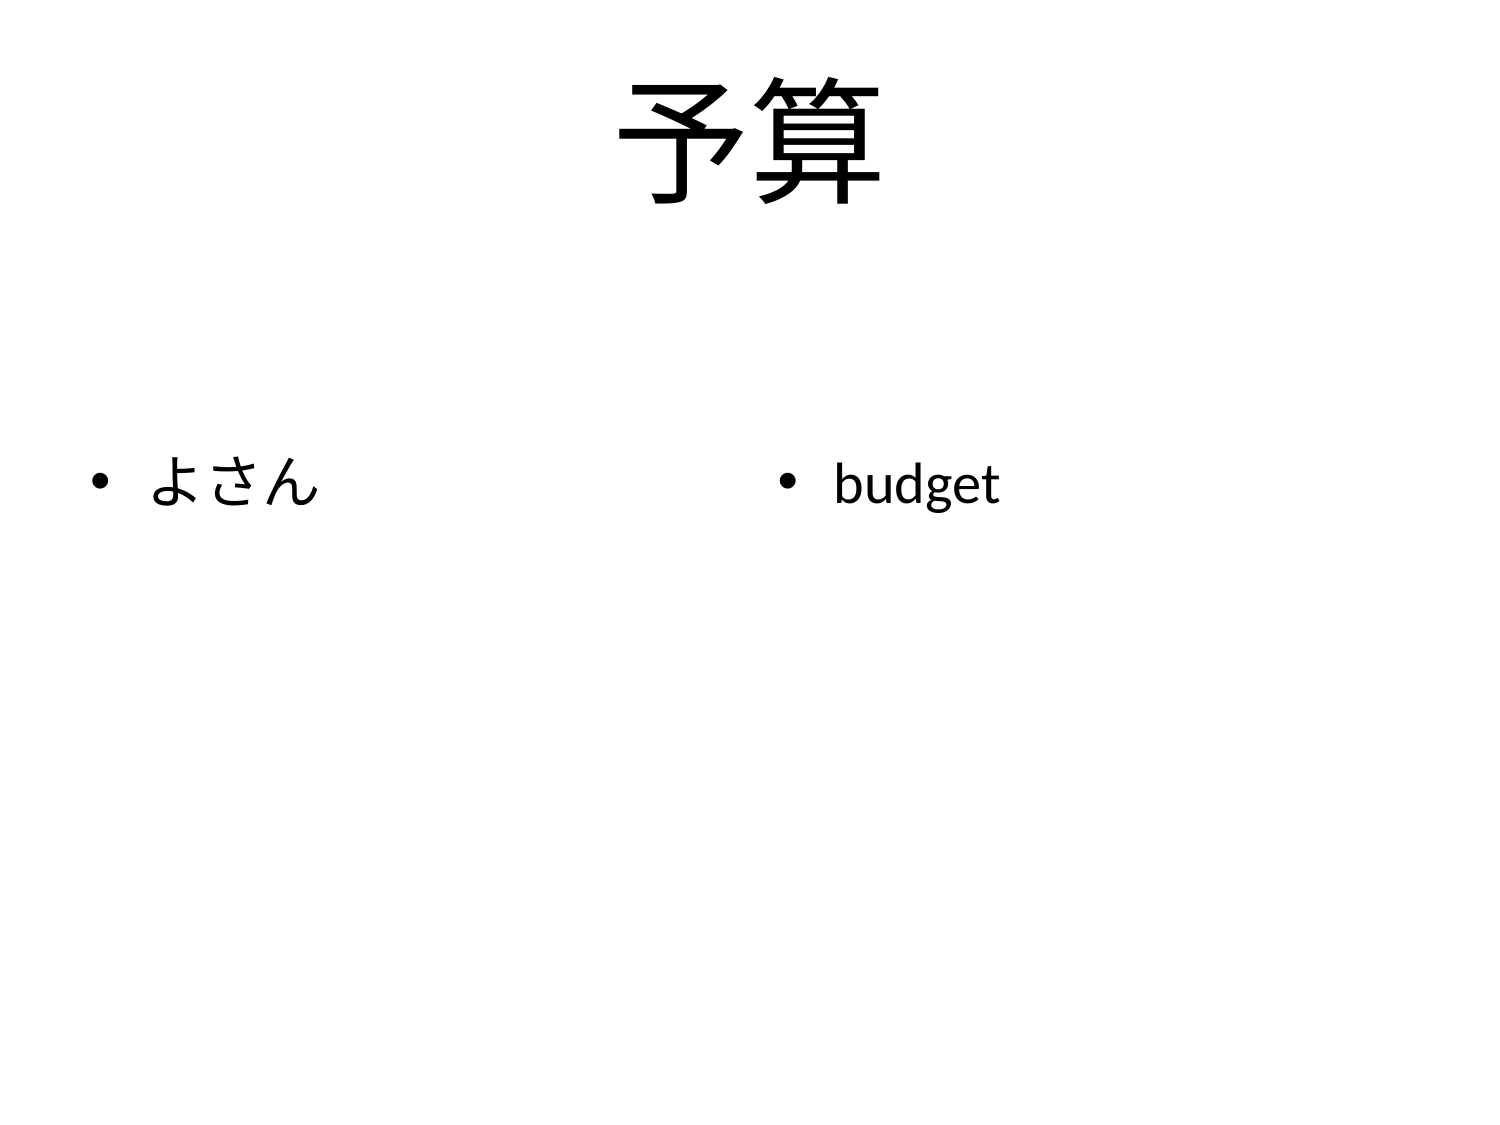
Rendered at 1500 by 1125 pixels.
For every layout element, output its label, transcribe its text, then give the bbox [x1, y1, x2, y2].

list budget [762, 437, 1426, 1006]
list よさん [74, 437, 738, 1006]
title 予算 [74, 44, 1426, 233]
